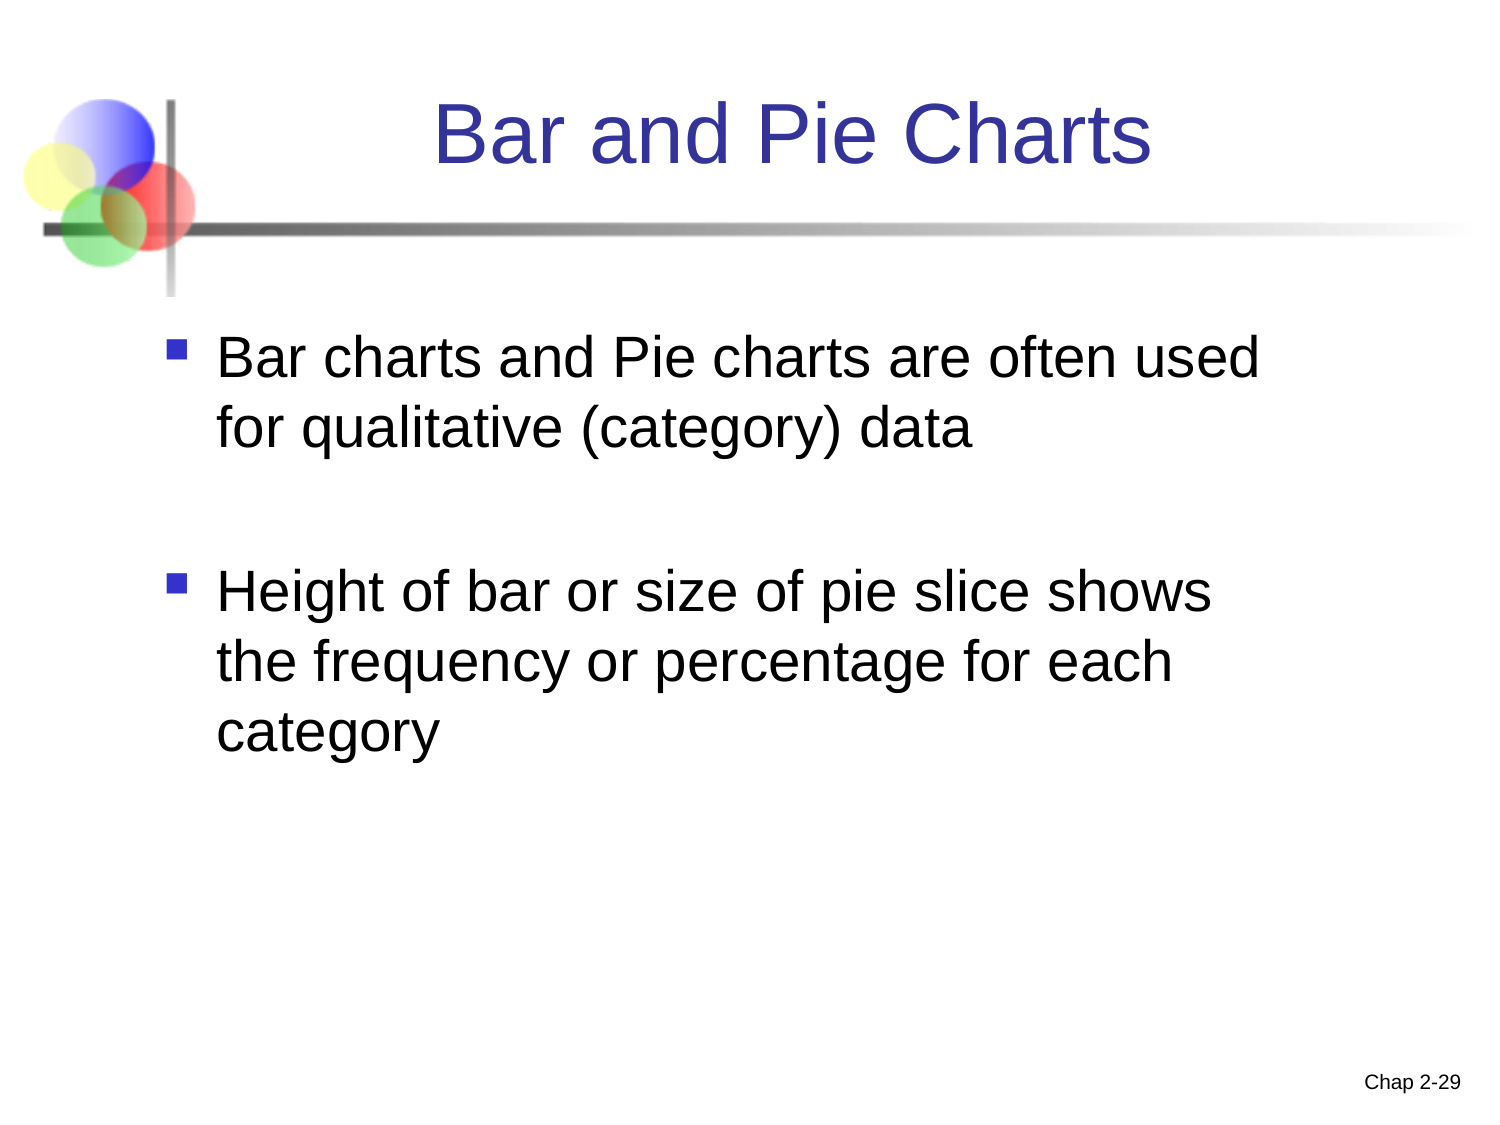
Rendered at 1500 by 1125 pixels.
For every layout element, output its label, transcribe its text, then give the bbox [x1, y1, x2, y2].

picture [24, 99, 1475, 297]
slide_number Chap 2-29 [1162, 1049, 1476, 1101]
title Bar and Pie Charts [312, 62, 1276, 188]
list Bar charts and Pie charts are often used for qualitative (category) data Height of bar or size of pie slice shows the frequency or percentage for each category [149, 312, 1326, 951]
